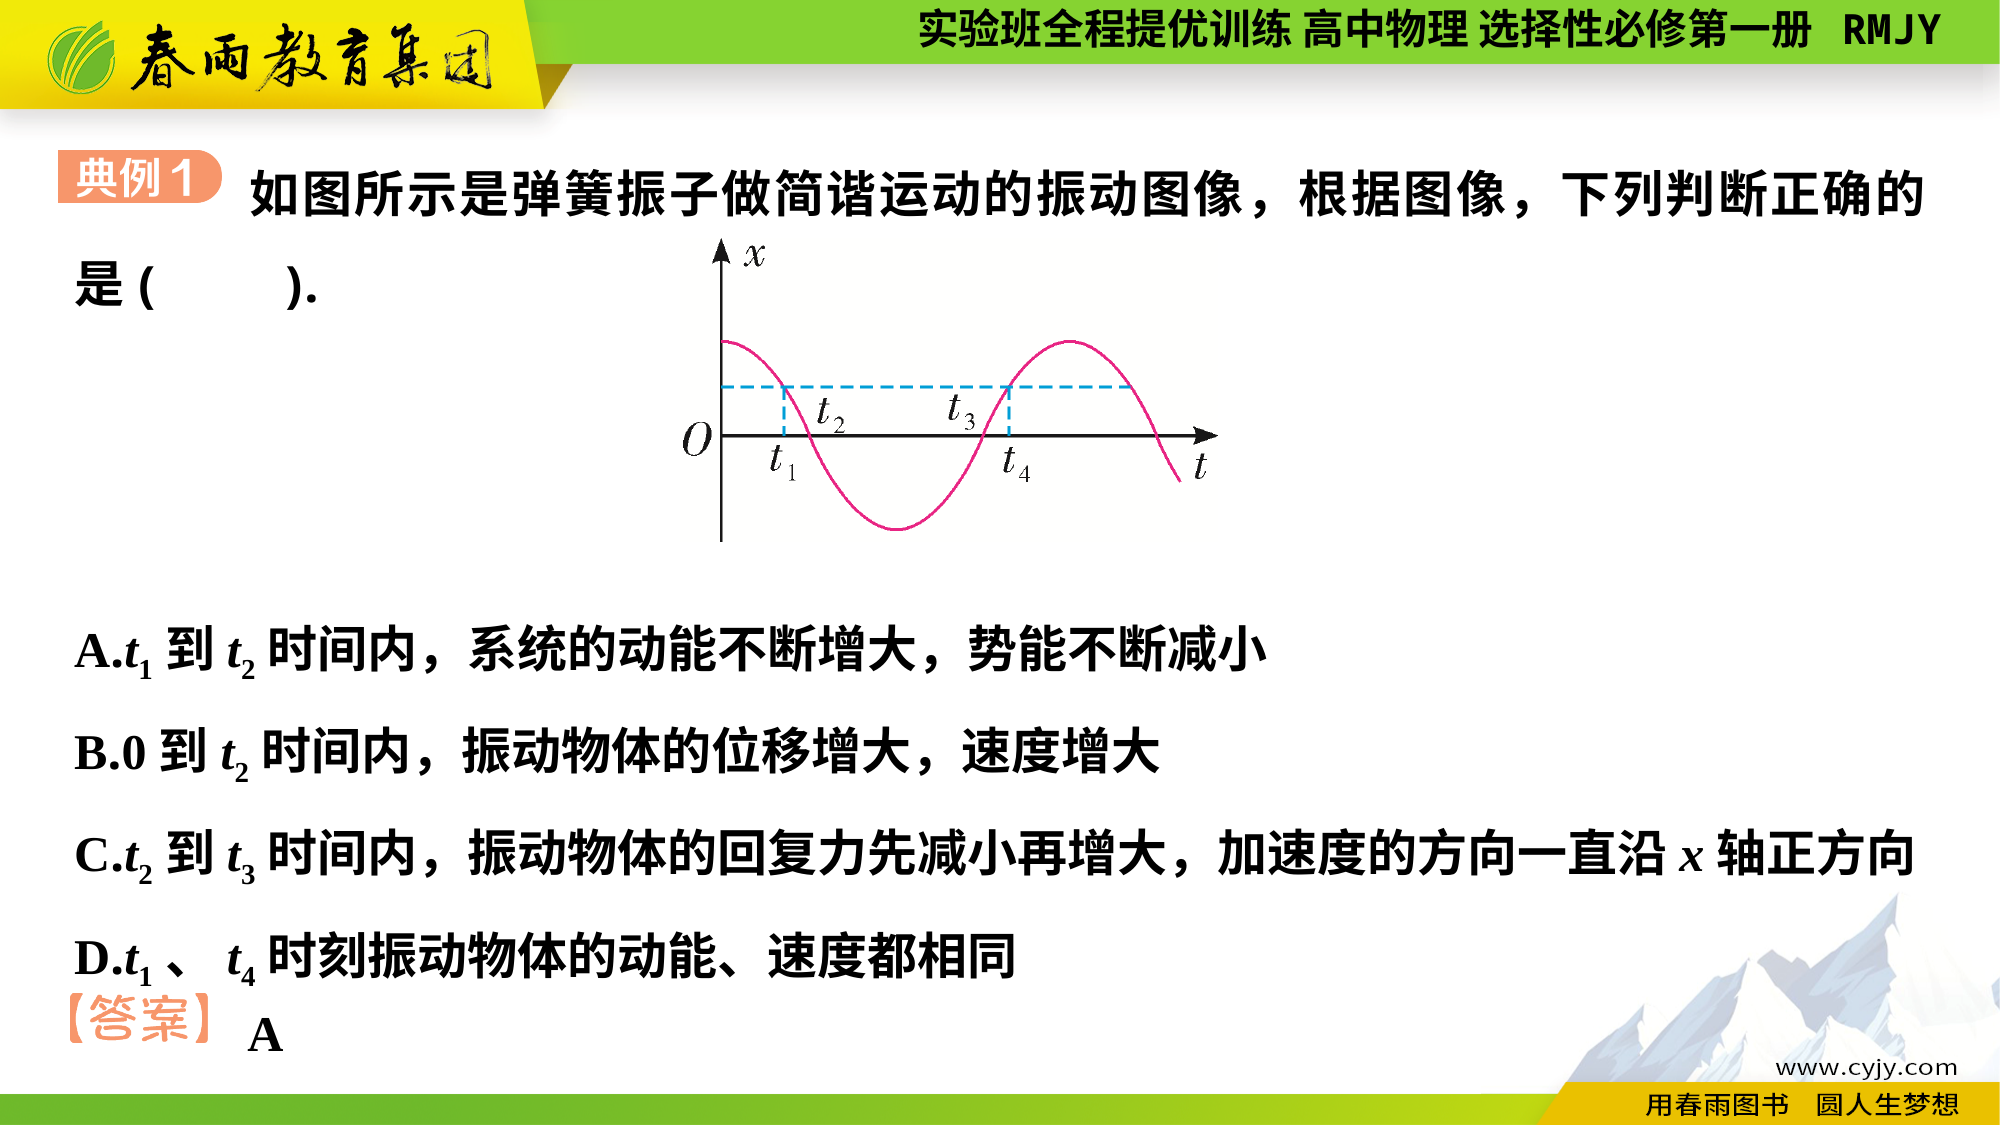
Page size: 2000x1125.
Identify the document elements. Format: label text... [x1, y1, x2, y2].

list 如图所示是弹簧振子做简谐运动的振动图像，根据图像，下列判断正确的是( ). A.t1到t2时间内，系统的动能不断增大，势能不断减小 B.0到t2时间内，振动物体的位移增大，速度增大 C.t2到t3时间内，振动物体的回复力先减小再增大，加速度的方向一直沿x轴正方向 D.t1、t4时刻振动物体的动能、速度都相同 [59, 125, 1944, 959]
picture [0, 0, 2000, 1125]
text_box A [232, 964, 299, 1069]
